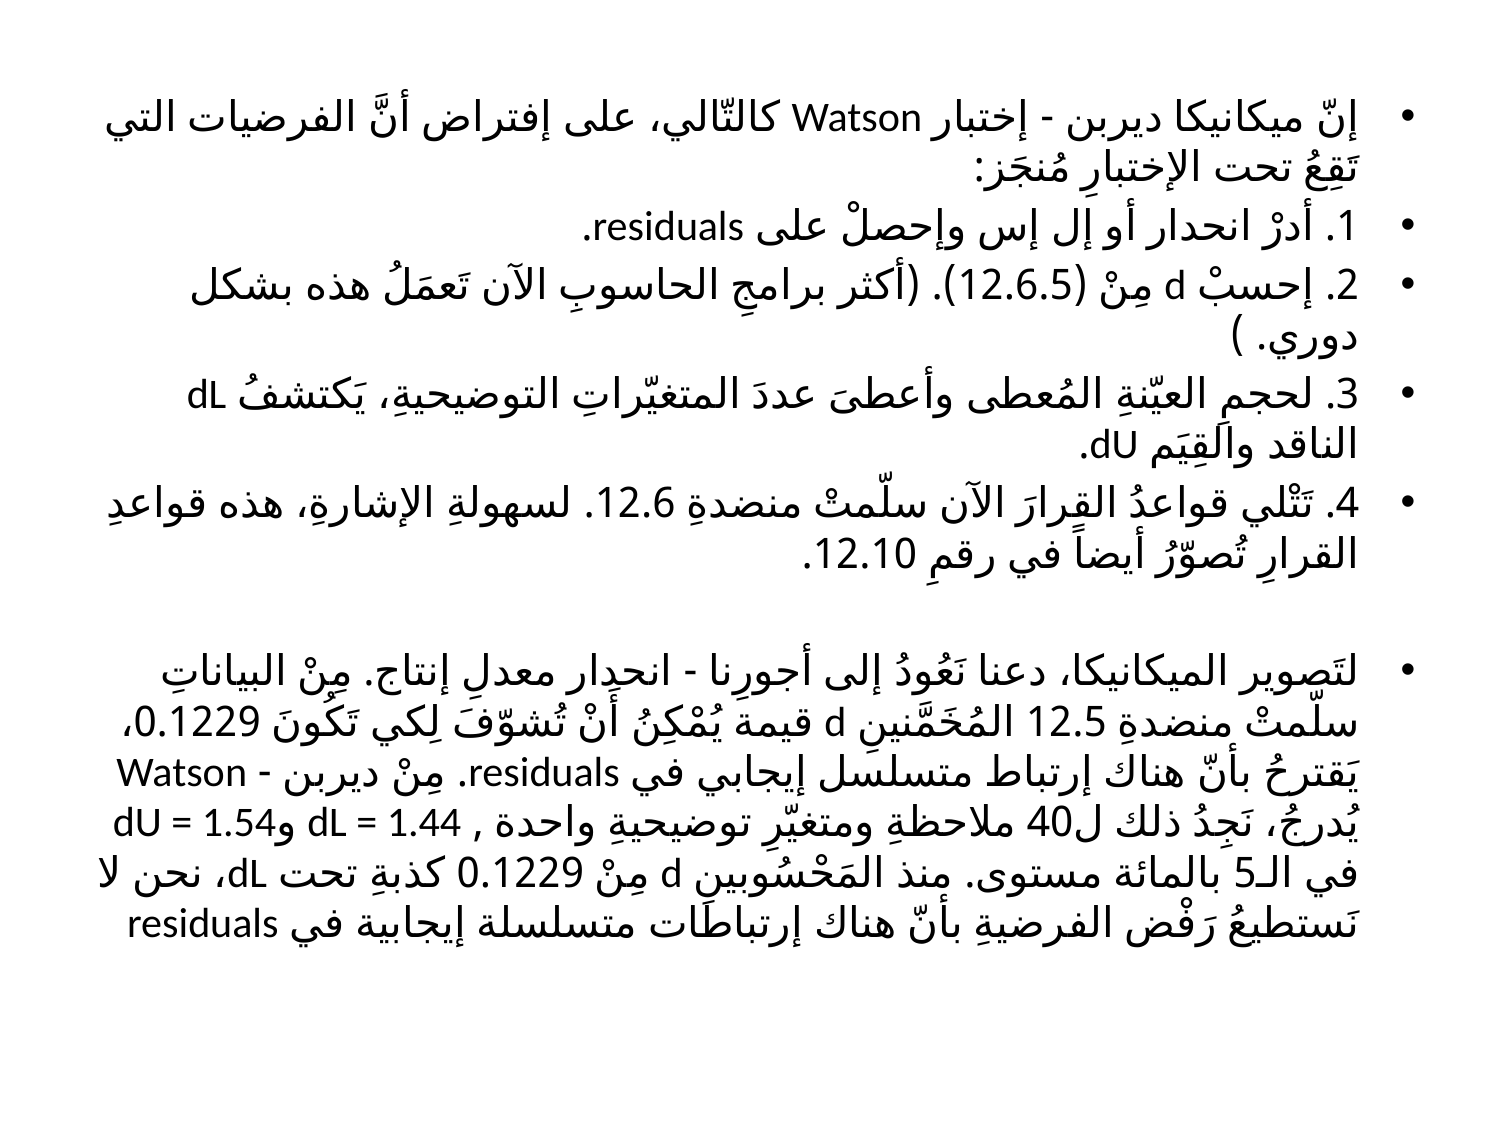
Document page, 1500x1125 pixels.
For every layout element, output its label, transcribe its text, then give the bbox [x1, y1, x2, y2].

list إنّ ميكانيكا ديربن - إختبار Watson كالتّالي، على إفتراض أنَّ الفرضيات التي تَقِعُ تحت الإختبارِ مُنجَز: 1. أدرْ انحدار أو إل إس وإحصلْ على residuals. 2. إحسبْ d مِنْ (12.6.5). (أكثر برامجِ الحاسوبِ الآن تَعمَلُ هذه بشكل دوري. ) 3. لحجمِ العيّنةِ المُعطى وأعطىَ عددَ المتغيّراتِ التوضيحيةِ، يَكتشفُ dL الناقد والقِيَم dU. 4. تَتْلي قواعدُ القرارَ الآن سلّمتْ منضدةِ 12.6. لسهولةِ الإشارةِ، هذه قواعدِ القرارِ تُصوّرُ أيضاً في رقمِ 12.10. لتَصوير الميكانيكا، دعنا نَعُودُ إلى أجورِنا - انحدار معدلِ إنتاج. مِنْ البياناتِ سلّمتْ منضدةِ 12.5 المُخَمَّنينِ d قيمة يُمْكِنُ أَنْ تُشوّفَ لِكي تَكُونَ 0.1229، يَقترحُ بأنّ هناك إرتباط متسلسل إيجابي في residuals. مِنْ ديربن - Watson يُدرجُ، نَجِدُ ذلك ل40 ملاحظةِ ومتغيّرِ توضيحيةِ واحدة , dL = 1.44 وdU = 1.54 في الـ5 بالمائة مستوى. منذ المَحْسُوبينِ d مِنْ 0.1229 كذبةِ تحت dL، نحن لا نَستطيعُ رَفْض الفرضيةِ بأنّ هناك إرتباطات متسلسلة إيجابية في residuals [75, 82, 1425, 1005]
